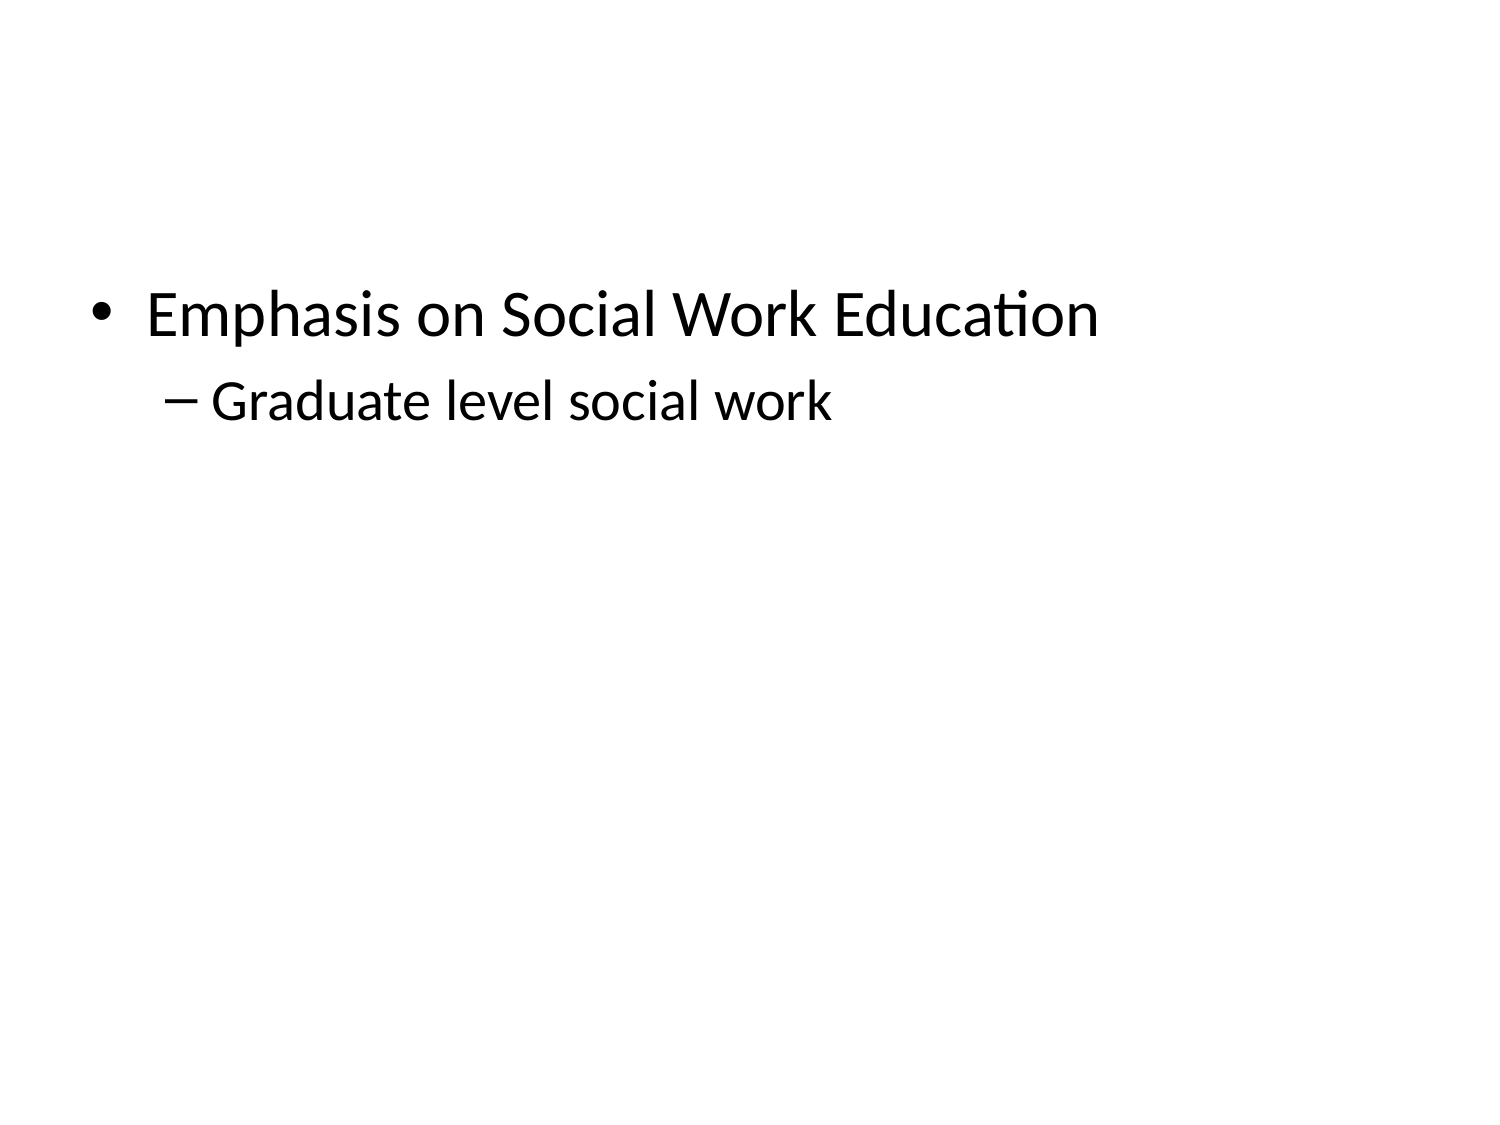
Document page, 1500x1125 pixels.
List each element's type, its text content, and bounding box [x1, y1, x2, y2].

list Emphasis on Social Work Education Graduate level social work [75, 262, 1425, 1005]
